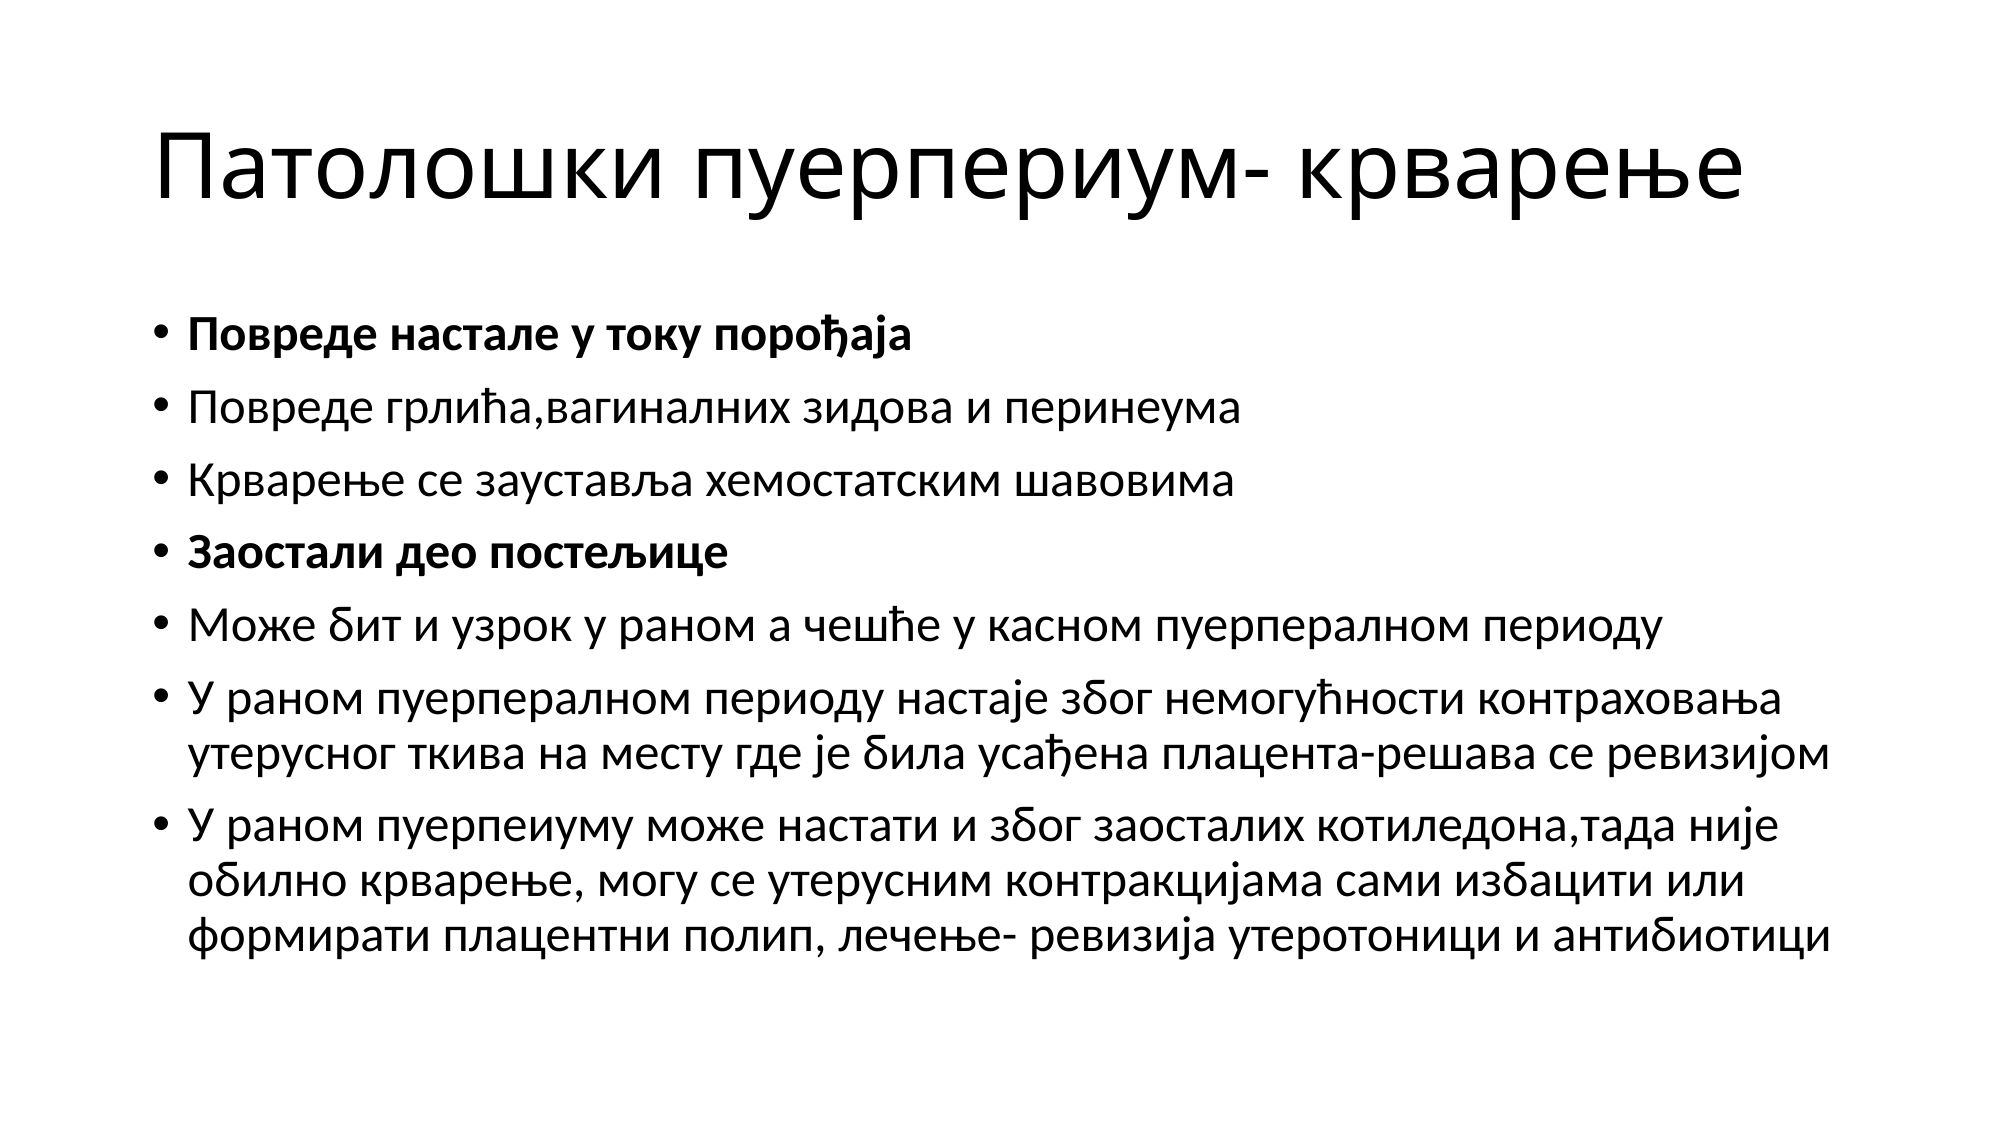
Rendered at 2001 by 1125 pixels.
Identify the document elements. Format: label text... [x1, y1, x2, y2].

list Повреде настале у току порођаја Повреде грлића,вагиналних зидова и перинеума Крварење се зауставља хемостатским шавовима Заостали део постељице Може бит и узрок у раном а чешће у касном пуерпералном периоду У раном пуерпералном периоду настаје због немогућности контраховања утерусног ткива на месту где је била усађена плацента-решава се ревизијом У раном пуерпеиуму може настати и због заосталих котиледона,тада није обилно крварење, могу се утерусним контракцијама сами избацити или формирати плацентни полип, лечење- ревизија утеротоници и антибиотици [137, 299, 1863, 1014]
title Патолошки пуерпериум- крварење [137, 59, 1863, 278]
